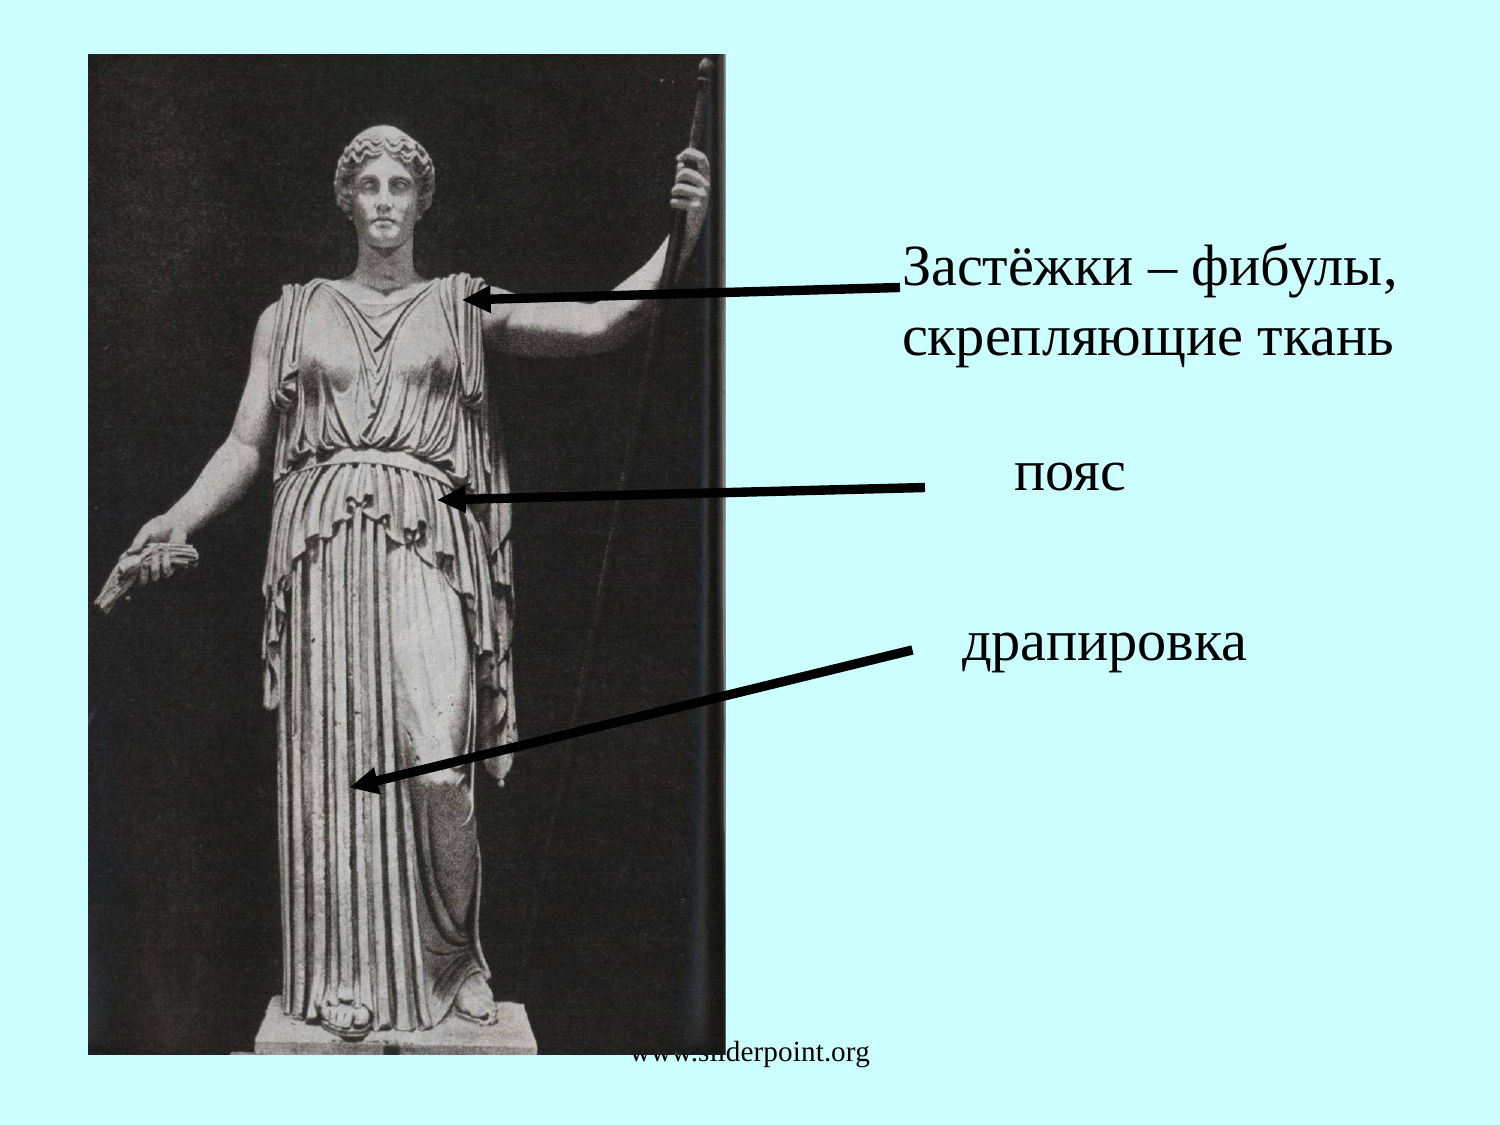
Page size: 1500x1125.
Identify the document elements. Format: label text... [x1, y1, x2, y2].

footer www.sliderpoint.org [512, 1024, 988, 1101]
text_box пояс [999, 425, 1363, 510]
text_box драпировка [947, 594, 1375, 679]
picture [88, 54, 727, 1055]
text_box Застёжки – фибулы, скрепляющие ткань [887, 219, 1425, 375]
